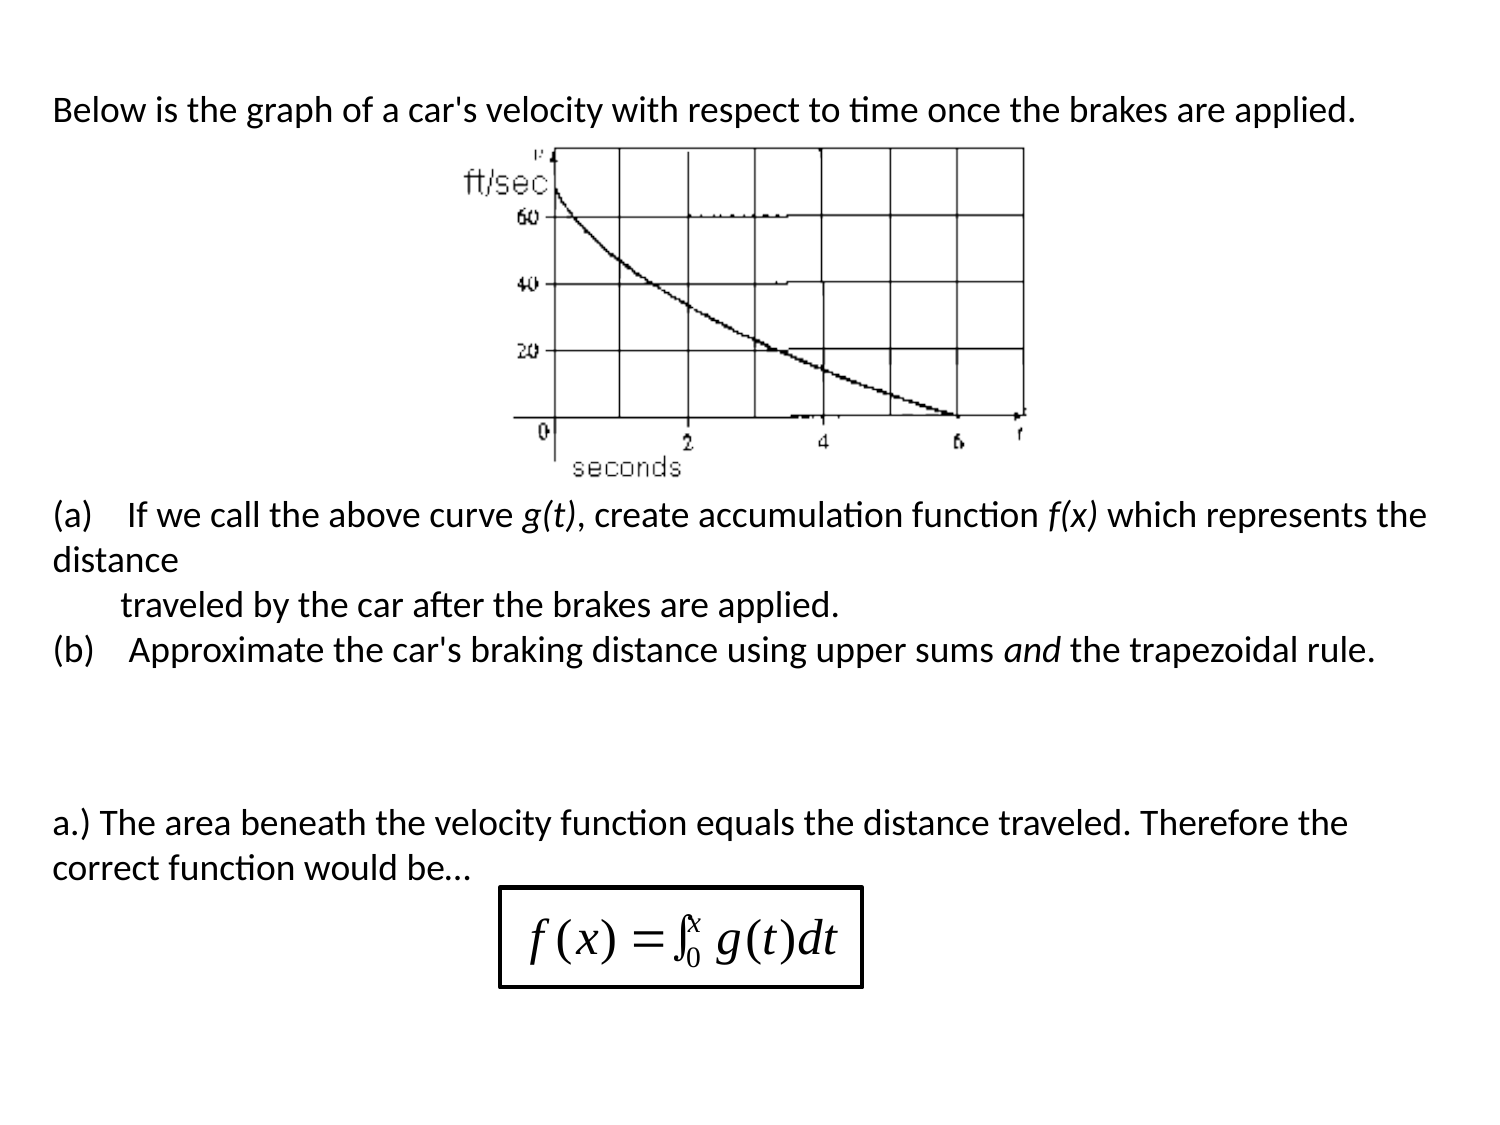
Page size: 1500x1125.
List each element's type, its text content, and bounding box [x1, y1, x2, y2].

text_box Below is the graph of a car's velocity with respect to time once the brakes are applied. (a) If we call the above curve g(t), create accumulation function f(x) which represents the distance traveled by the car after the brakes are applied. (b) Approximate the car's braking distance using upper sums and the trapezoidal rule. [37, 77, 1450, 678]
picture [462, 124, 1064, 488]
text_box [512, 899, 851, 981]
text_box [498, 885, 864, 989]
text_box a.) The area beneath the velocity function equals the distance traveled. Therefore the correct function would be… [37, 790, 1463, 986]
